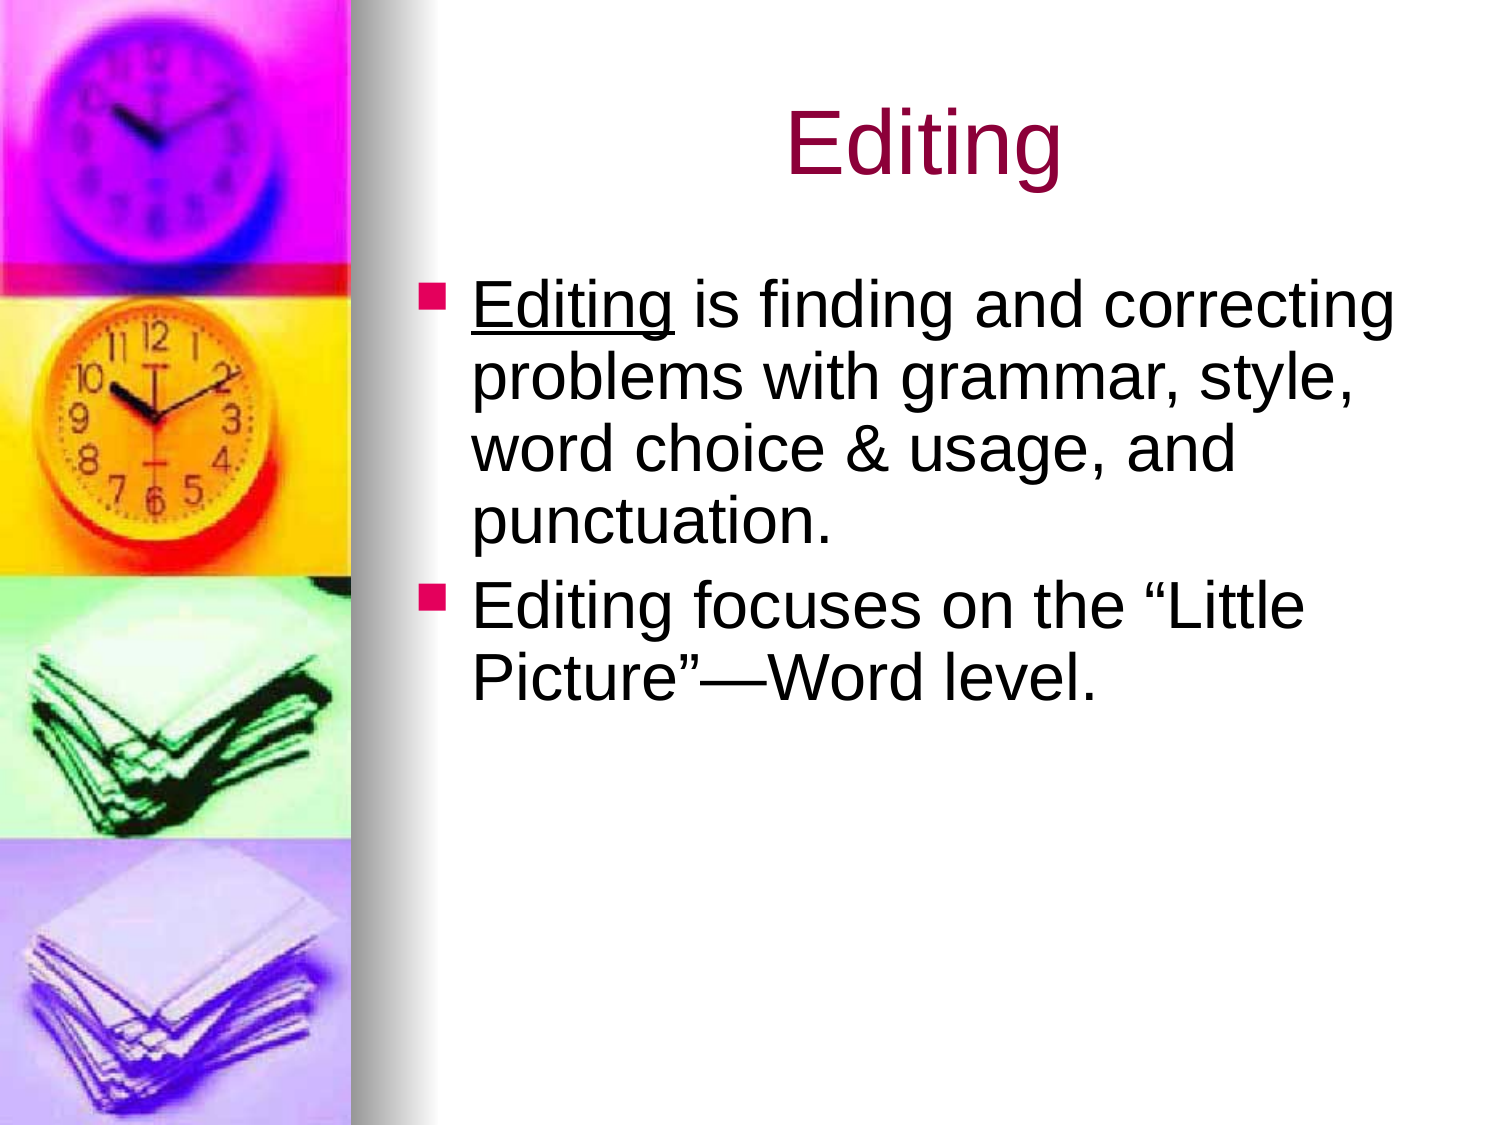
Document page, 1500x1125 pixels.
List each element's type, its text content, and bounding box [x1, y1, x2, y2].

list Editing is finding and correcting problems with grammar, style, word choice & usage, and punctuation. Editing focuses on the “Little Picture”—Word level. [399, 262, 1451, 1001]
title Editing [399, 37, 1451, 238]
picture [0, 0, 351, 1125]
